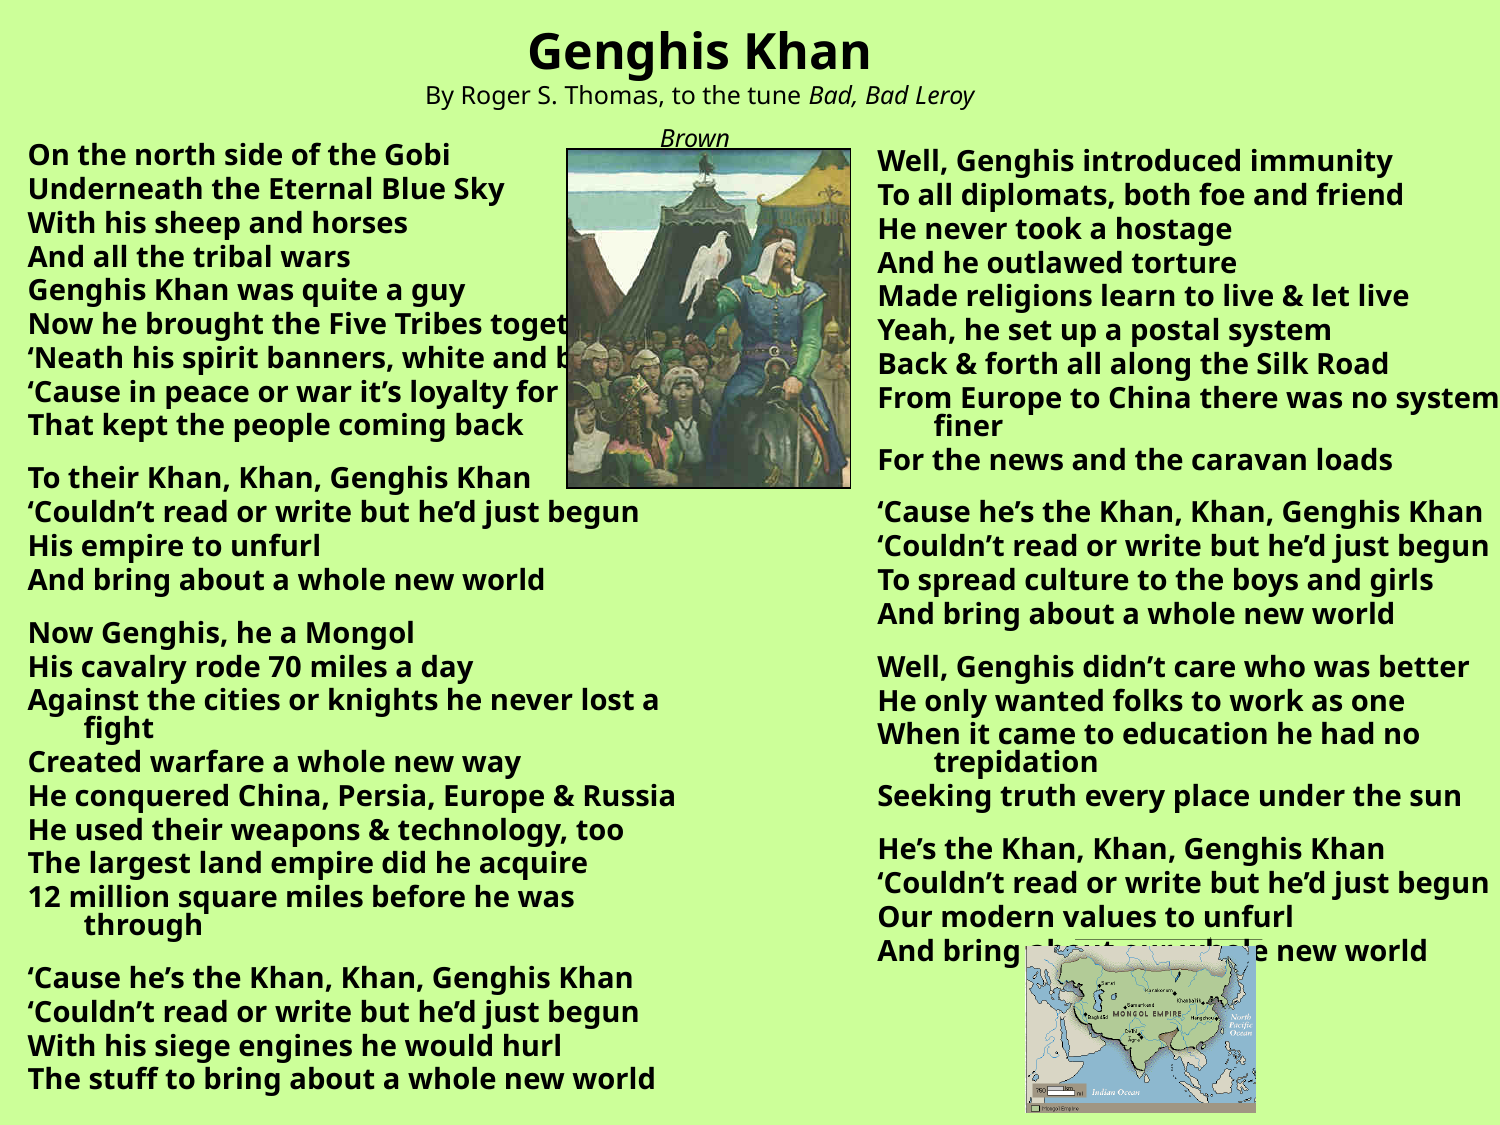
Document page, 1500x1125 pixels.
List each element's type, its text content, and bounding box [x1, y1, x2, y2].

picture [1024, 937, 1263, 1113]
text_box Genghis Khan By Roger S. Thomas, to the tune Bad, Bad Leroy Brown [375, 12, 1025, 226]
text_box Well, Genghis introduced immunity To all diplomats, both foe and friend He never took a hostage And he outlawed torture Made religions learn to live & let live Yeah, he set up a postal system Back & forth all along the Silk Road From Europe to China there was no system finer For the news and the caravan loads ‘Cause he’s the Khan, Khan, Genghis Khan ‘Couldn’t read or write but he’d just begun To spread culture to the boys and girls And bring about a whole new world Well, Genghis didn’t care who was better He only wanted folks to work as one When it came to education he had no trepidation Seeking truth every place under the sun He’s the Khan, Khan, Genghis Khan ‘Couldn’t read or write but he’d just begun Our modern values to unfurl And bring about our whole new world [862, 0, 1500, 1125]
list On the north side of the Gobi Underneath the Eternal Blue Sky With his sheep and horses And all the tribal wars Genghis Khan was quite a guy Now he brought the Five Tribes together ‘Neath his spirit banners, white and black ‘Cause in peace or war it’s loyalty for sure That kept the people coming back To their Khan, Khan, Genghis Khan ‘Couldn’t read or write but he’d just begun His empire to unfurl And bring about a whole new world Now Genghis, he a Mongol His cavalry rode 70 miles a day Against the cities or knights he never lost a fight Created warfare a whole new way He conquered China, Persia, Europe & Russia He used their weapons & technology, too The largest land empire did he acquire 12 million square miles before he was through ‘Cause he’s the Khan, Khan, Genghis Khan ‘Couldn’t read or write but he’d just begun With his siege engines he would hurl The stuff to bring about a whole new world [12, 12, 700, 1125]
picture [567, 149, 851, 488]
